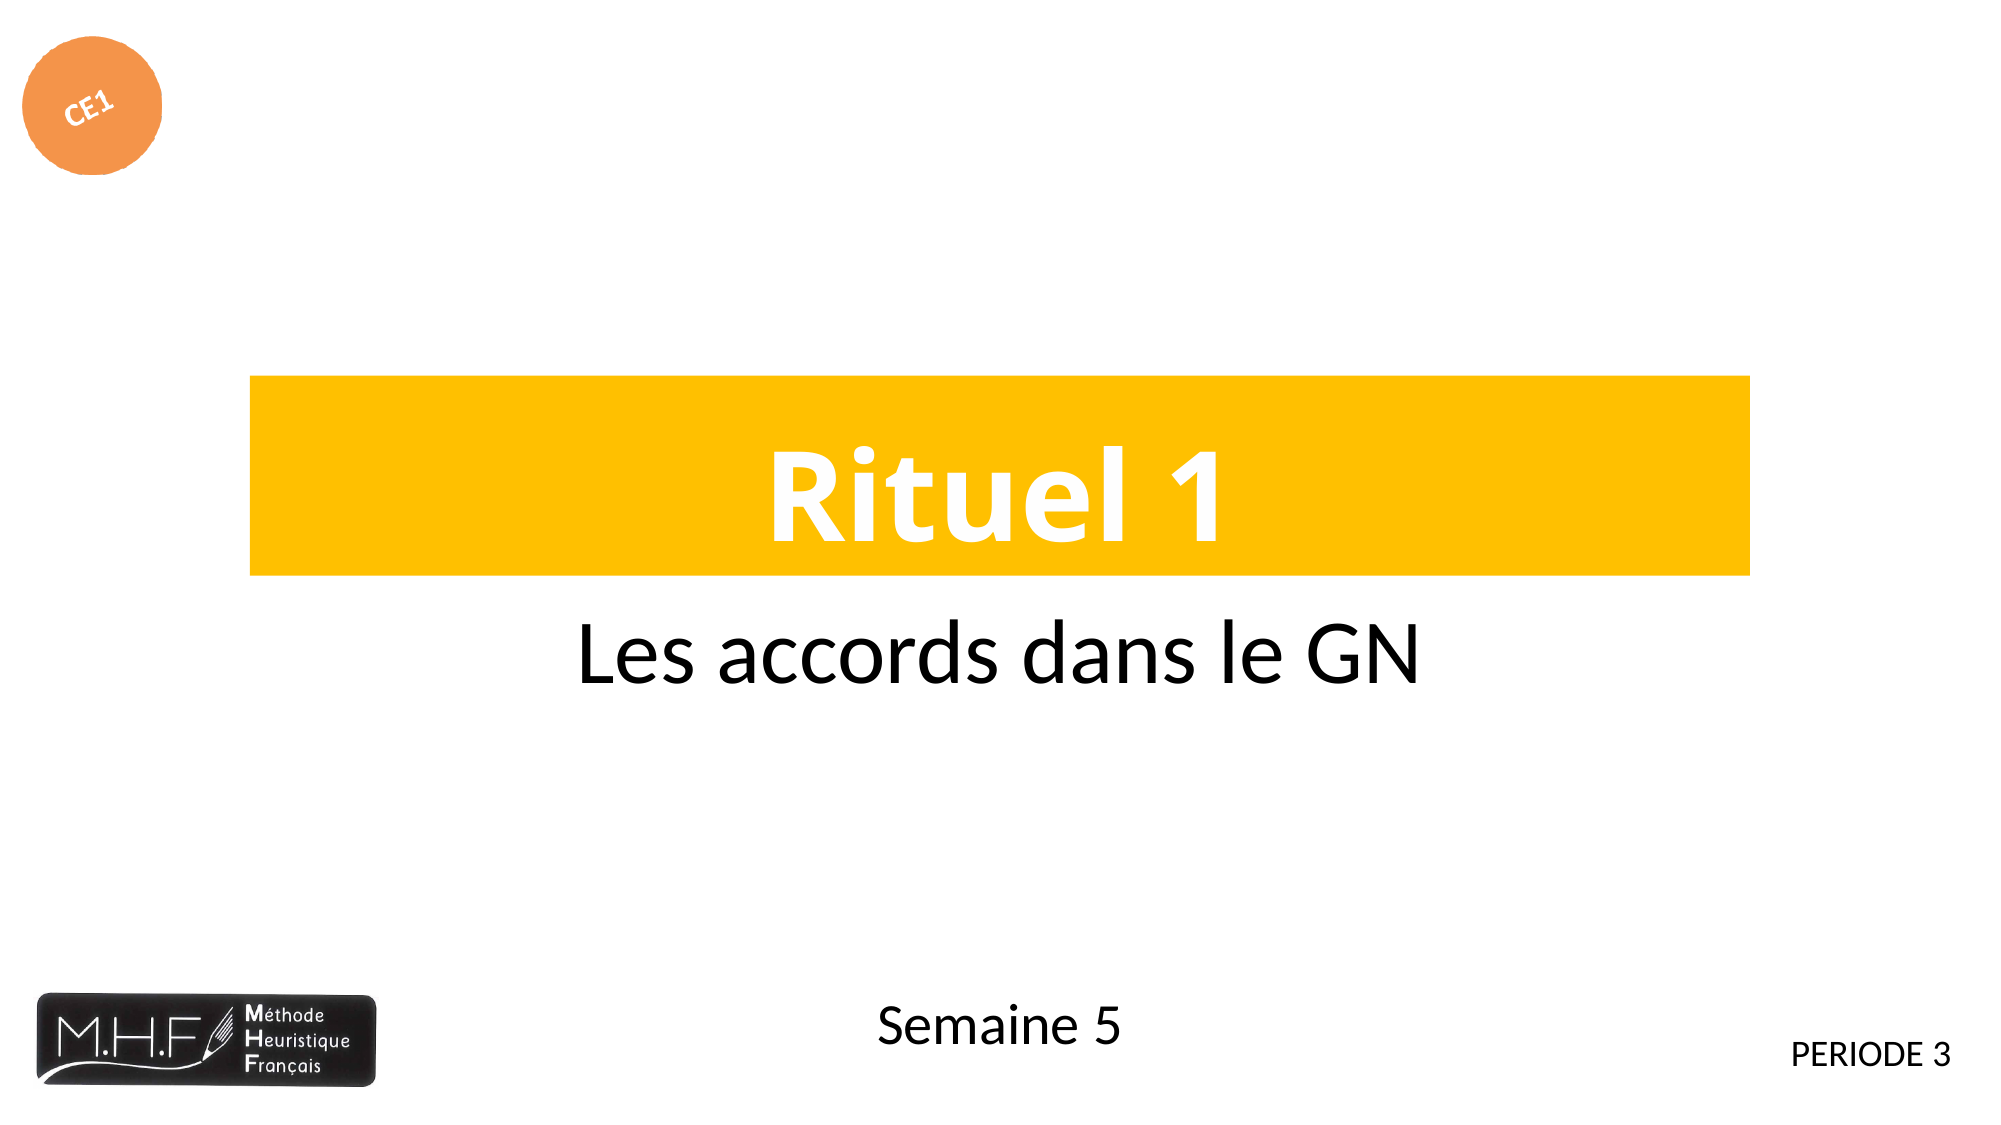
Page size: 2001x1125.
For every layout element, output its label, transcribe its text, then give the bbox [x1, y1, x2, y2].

subtitle Les accords dans le GN [249, 597, 1750, 869]
title Rituel 1 [249, 375, 1750, 576]
text_box Semaine 5 [249, 987, 1750, 1118]
text_box PERIODE 3 [1750, 1021, 1967, 1082]
picture [22, 36, 162, 175]
picture [33, 990, 379, 1089]
